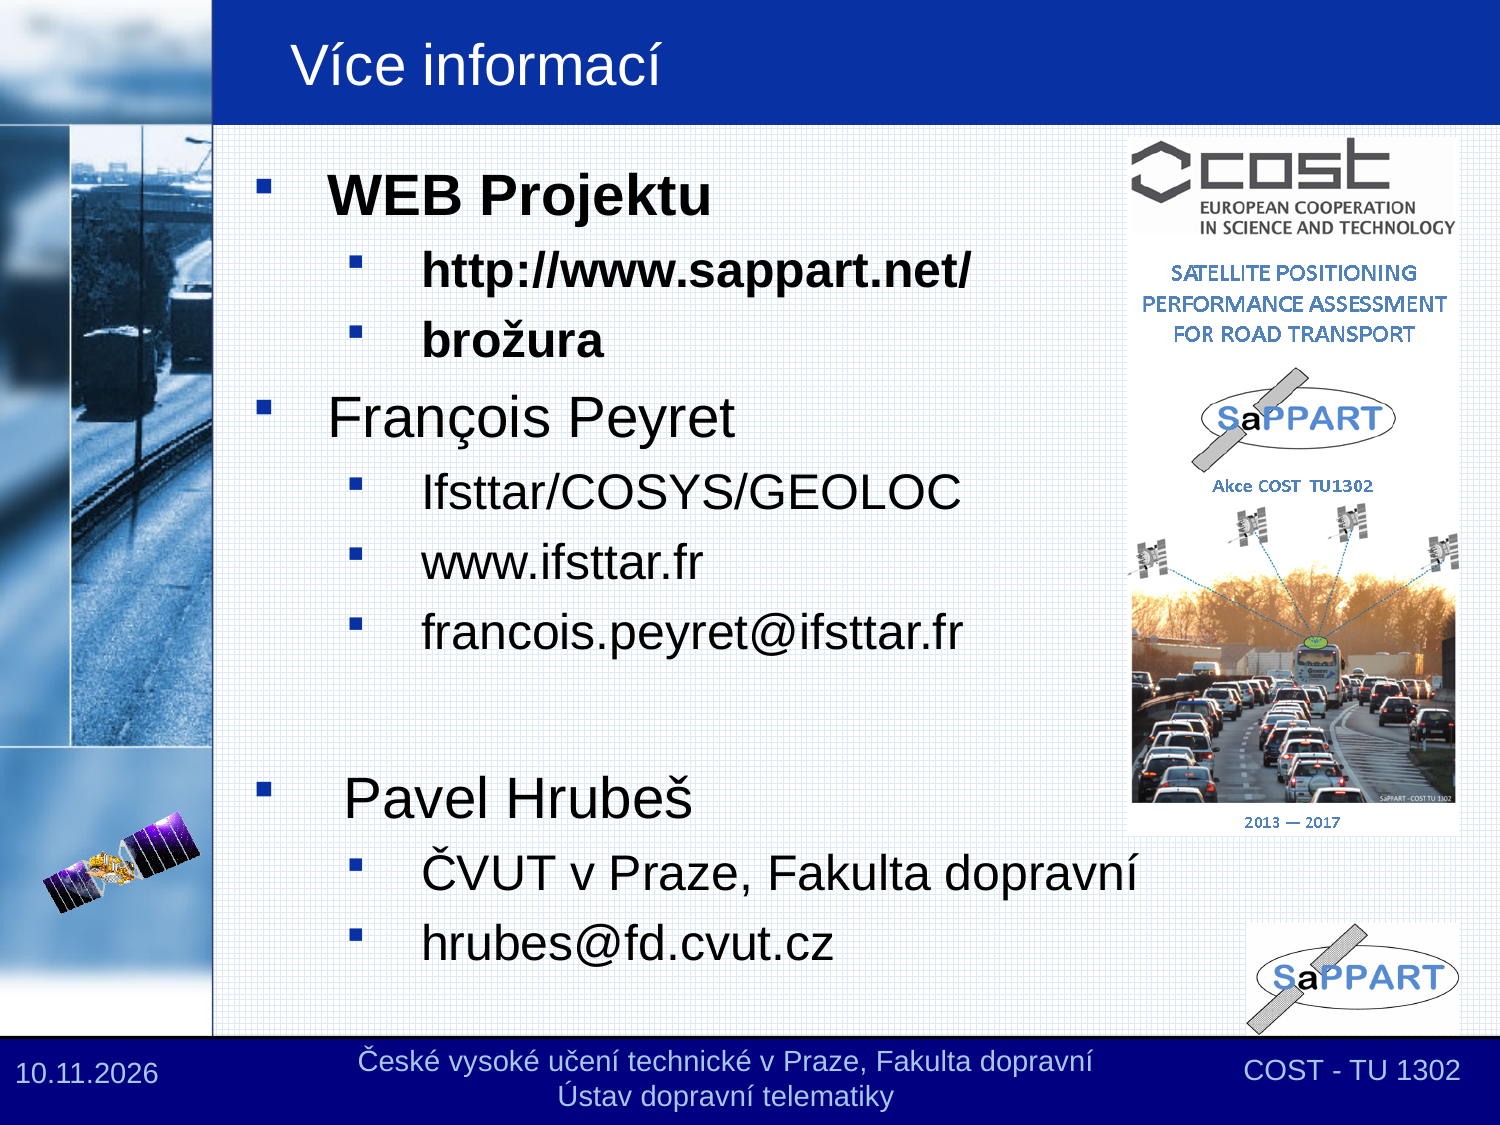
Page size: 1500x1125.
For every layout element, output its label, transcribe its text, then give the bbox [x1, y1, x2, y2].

picture [0, 0, 211, 1035]
list WEB Projektu http://www.sappart.net/ brožura François Peyret Ifsttar/COSYS/GEOLOC www.ifsttar.fr francois.peyret@ifsttar.fr Pavel Hrubeš ČVUT v Praze, Fakulta dopravní hrubes@fd.cvut.cz [237, 149, 1450, 1000]
title Více informací [275, 0, 1500, 125]
picture [1246, 923, 1459, 1035]
picture [1126, 136, 1459, 836]
